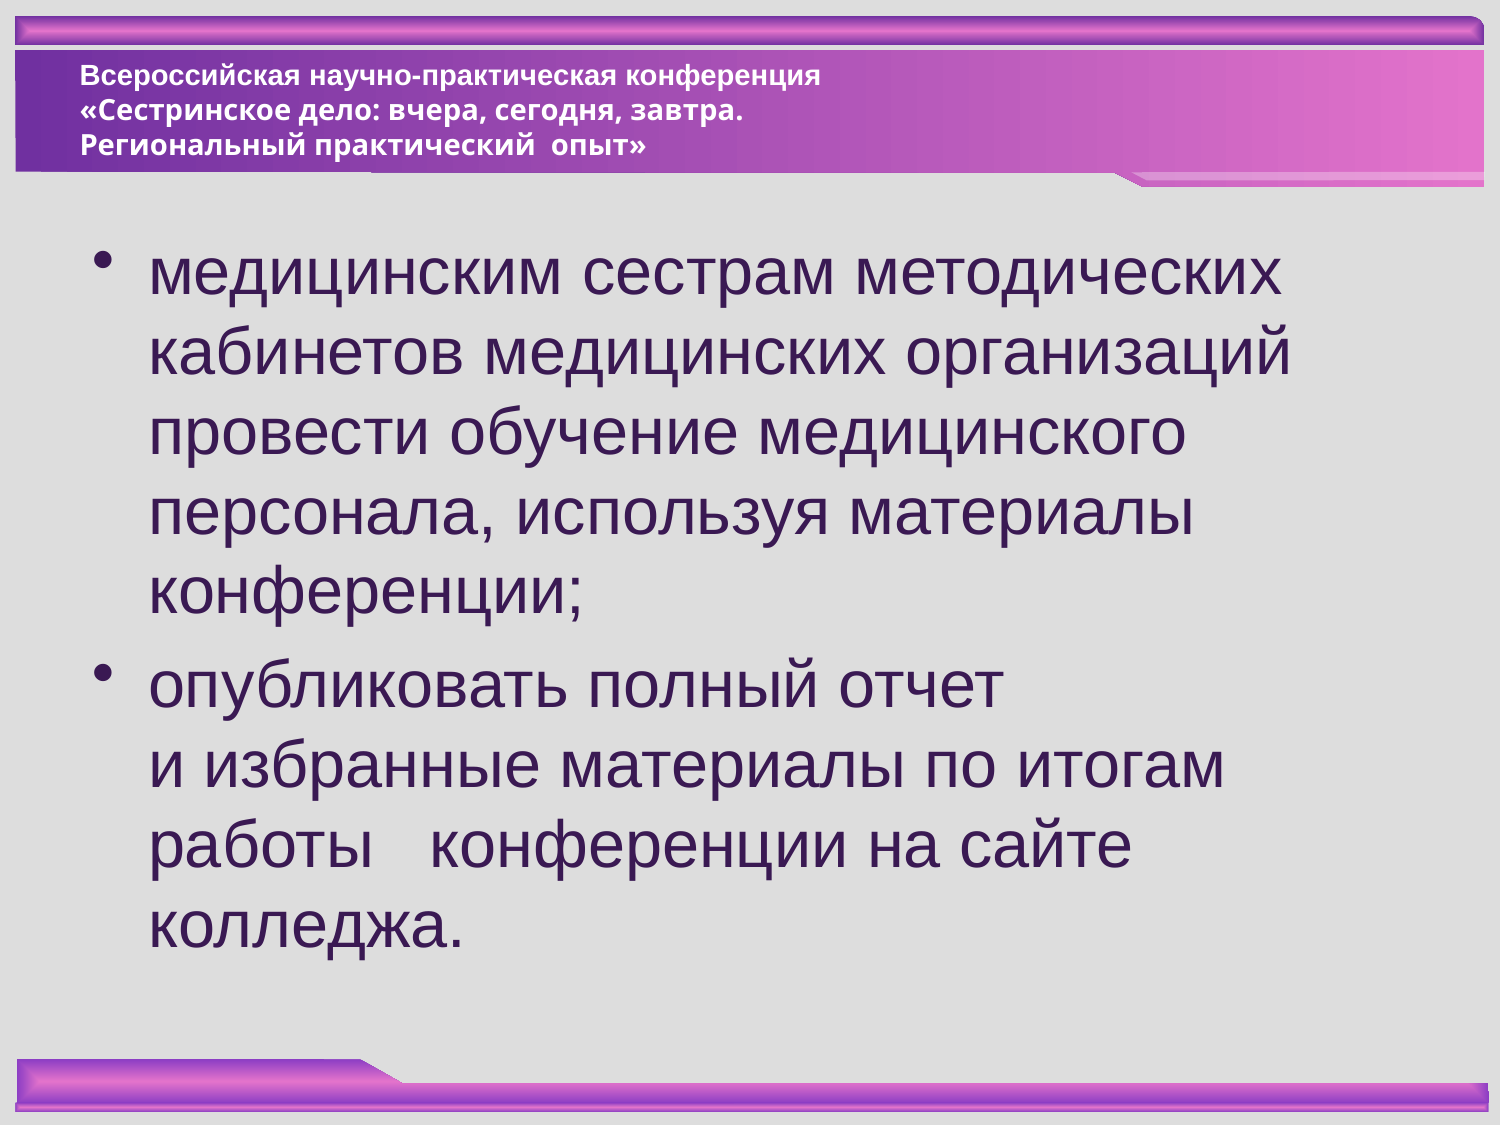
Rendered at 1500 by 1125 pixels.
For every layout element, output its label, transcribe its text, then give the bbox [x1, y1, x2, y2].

list медицинским сестрам методических кабинетов медицинских организаций провести обучение медицинского персонала, используя материалы конференции; опубликовать полный отчет и избранные материалы по итогам работы конференции на сайте колледжа. [76, 220, 1427, 997]
